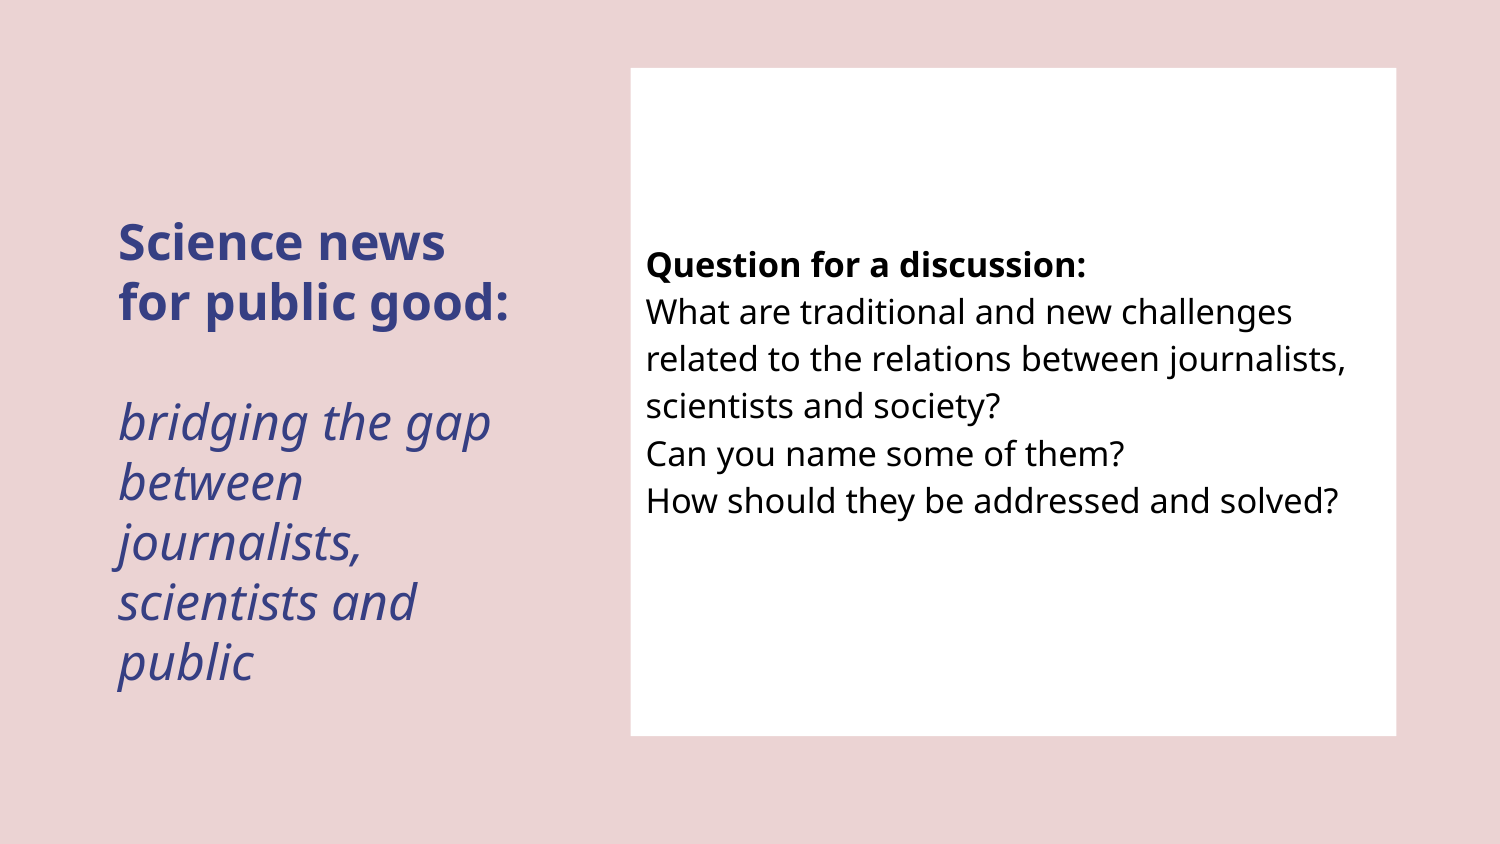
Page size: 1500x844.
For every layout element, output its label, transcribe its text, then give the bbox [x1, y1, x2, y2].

title Science news for public good: bridging the gap between journalists, scientists and public [103, 67, 547, 736]
list Question for a discussion: What are traditional and new challenges related to the relations between journalists, scientists and society? Can you name some of them? How should they be addressed and solved? [630, 67, 1397, 737]
